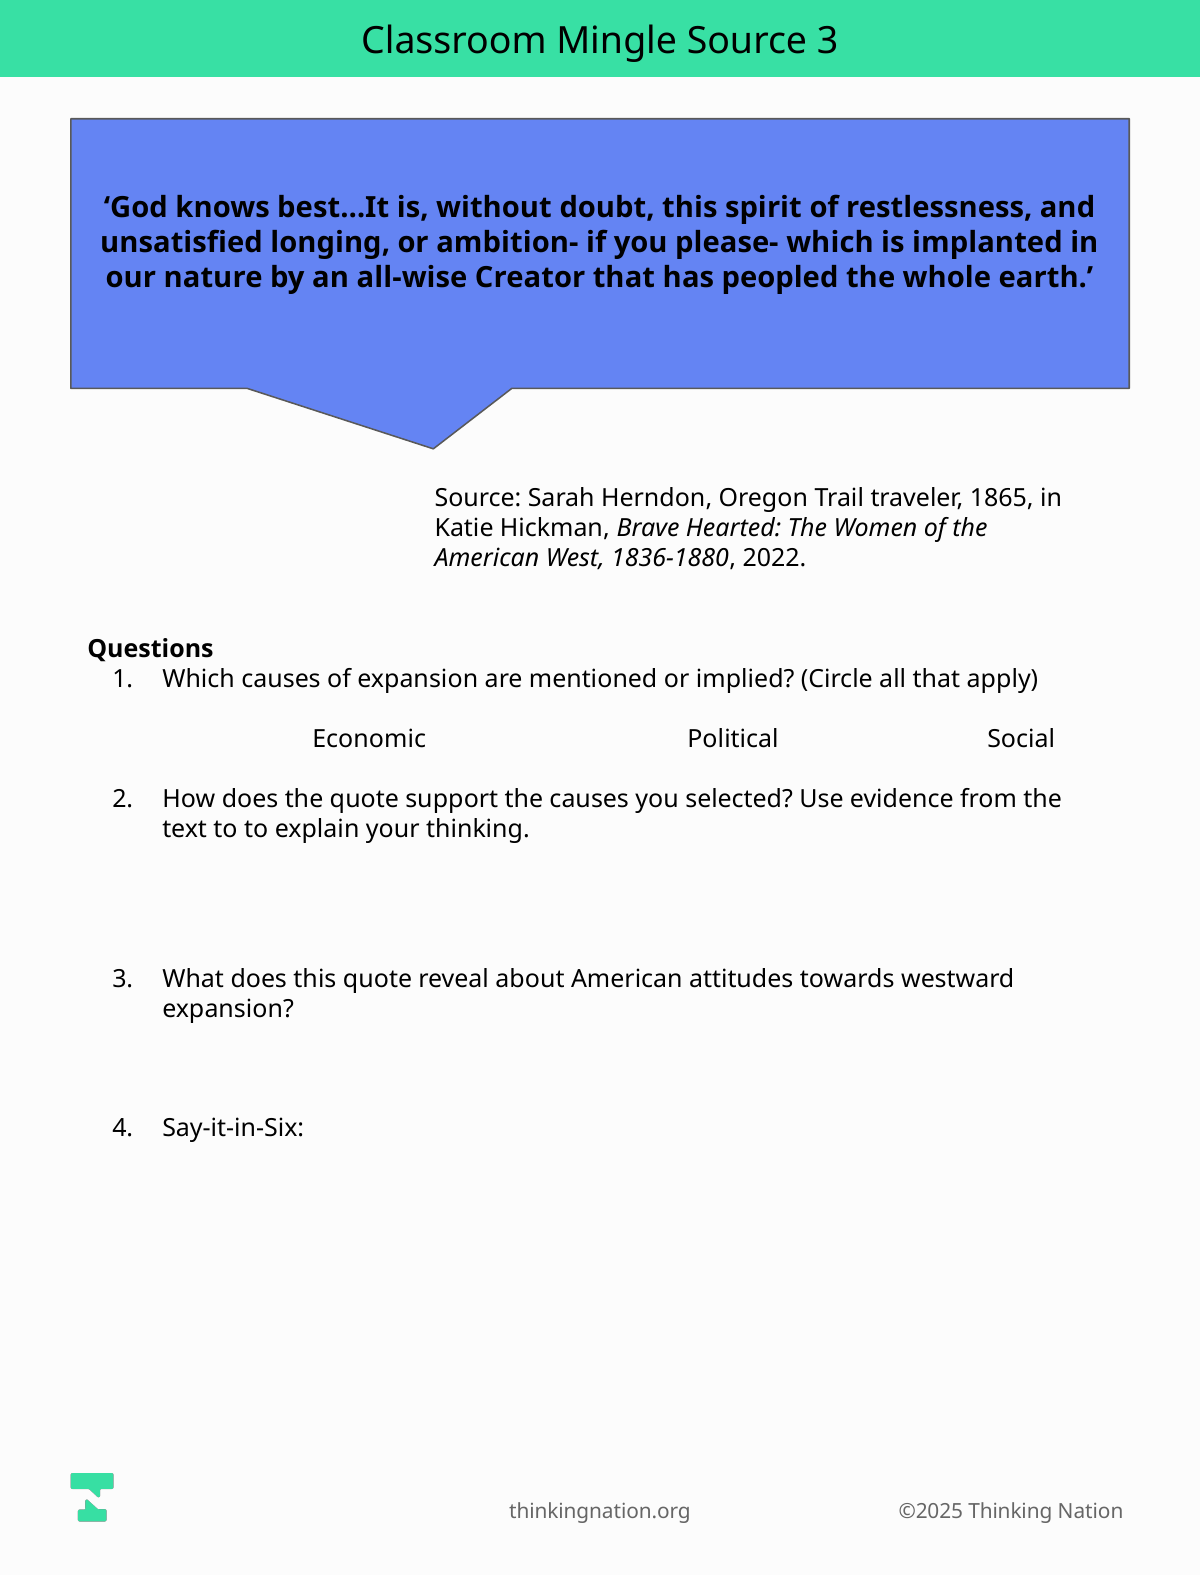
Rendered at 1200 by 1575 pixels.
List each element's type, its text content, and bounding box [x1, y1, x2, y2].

text_box Classroom Mingle Source 3 [0, 0, 1200, 77]
text_box Questions Which causes of expansion are mentioned or implied? (Circle all that apply) Economic Political Social How does the quote support the causes you selected? Use evidence from the text to to explain your thinking. What does this quote reveal about American attitudes towards westward expansion? Say-it-in-Six: [72, 617, 1128, 1149]
text_box ©2025 Thinking Nation [854, 1483, 1139, 1532]
text_box Source: Sarah Herndon, Oregon Trail traveler, 1865, in Katie Hickman, Brave Hearted: The Women of the American West, 1836-1880, 2022. [419, 466, 1110, 601]
picture [58, 1463, 126, 1531]
text_box thinkingnation.org [457, 1483, 742, 1532]
text_box ‘God knows best…It is, without doubt, this spirit of restlessness, and unsatisfied longing, or ambition- if you please- which is implanted in our nature by an all-wise Creator that has peopled the whole earth.’ [70, 118, 1130, 449]
